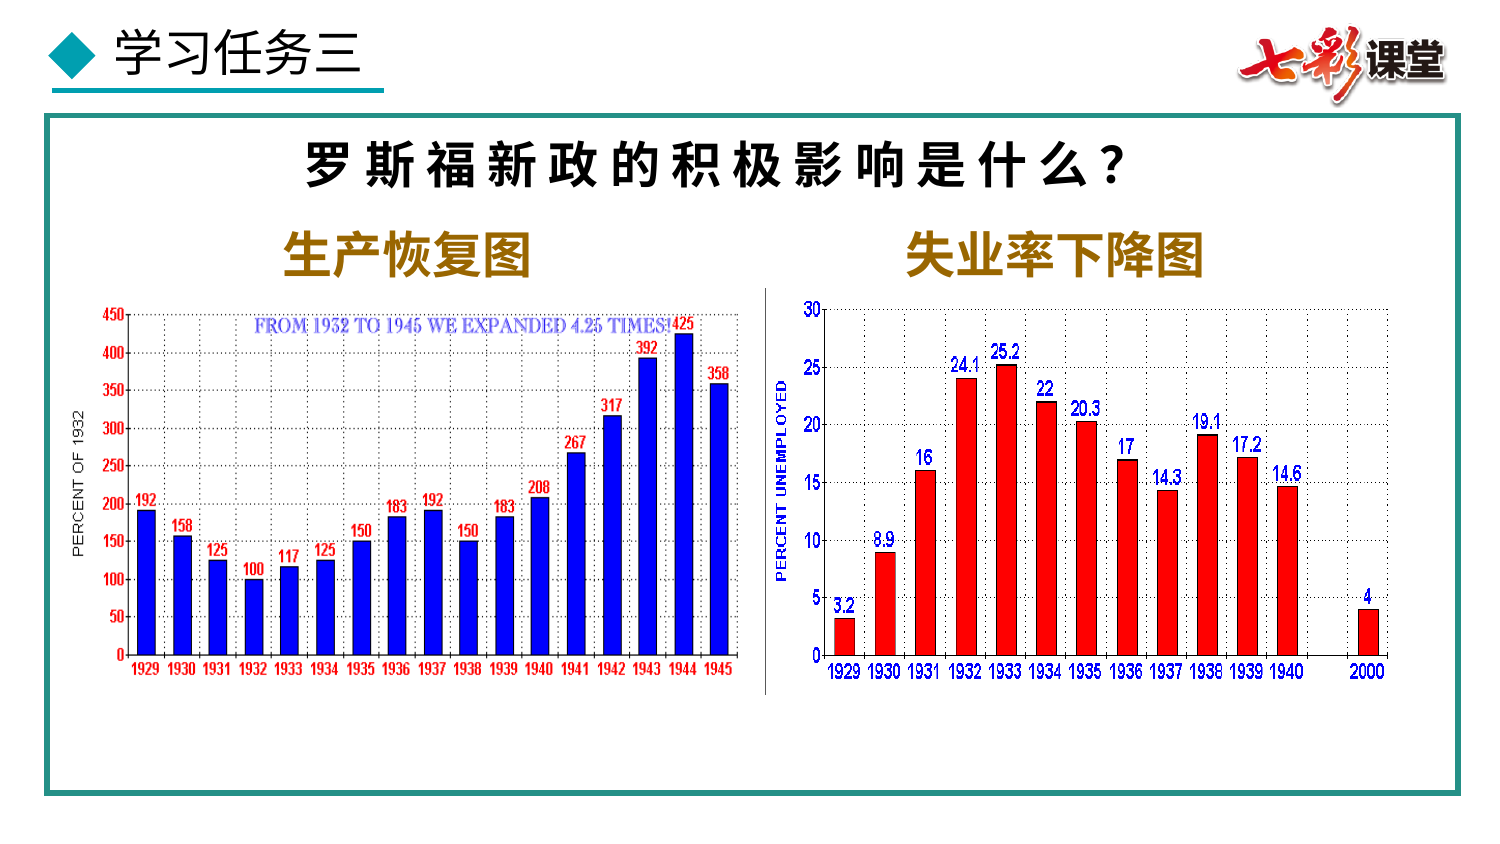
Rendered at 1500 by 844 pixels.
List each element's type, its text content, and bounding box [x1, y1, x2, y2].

text_box 罗 斯 福 新 政 的 积 极 影 响 是 什 么 ？ [289, 126, 1476, 202]
picture [1234, 20, 1451, 108]
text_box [67, 215, 756, 693]
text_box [764, 215, 1416, 696]
